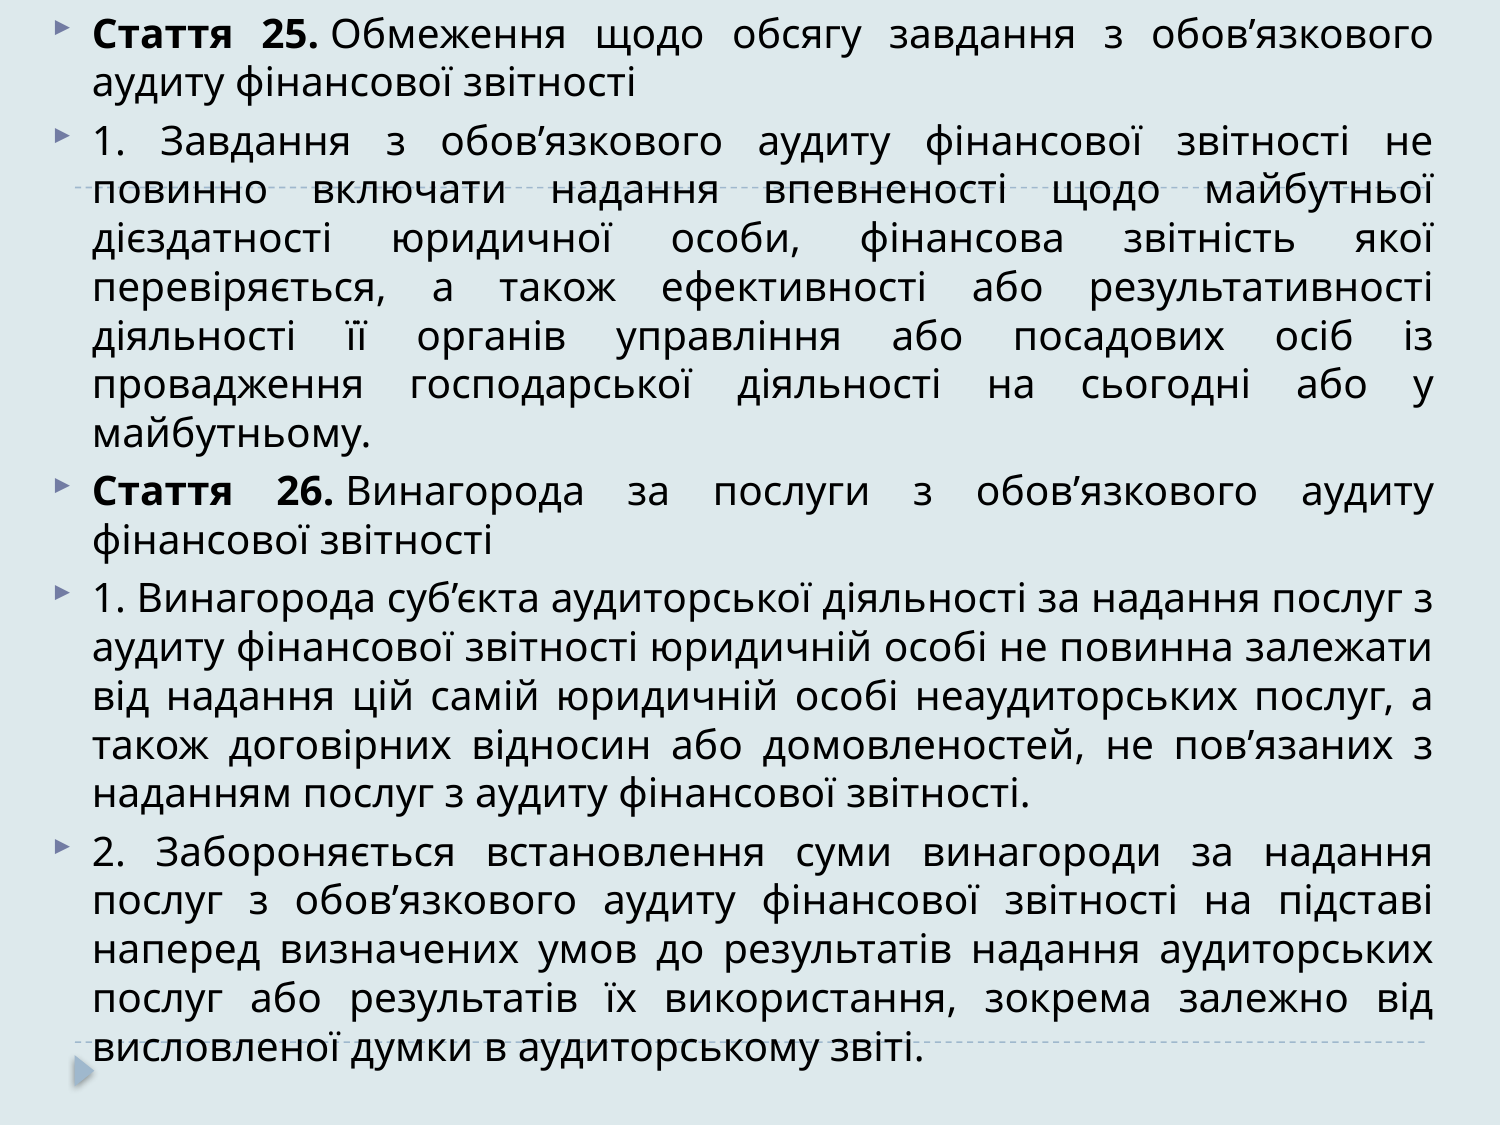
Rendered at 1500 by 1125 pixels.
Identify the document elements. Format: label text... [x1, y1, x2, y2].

list Стаття 25. Обмеження щодо обсягу завдання з обов’язкового аудиту фінансової звітності 1. Завдання з обов’язкового аудиту фінансової звітності не повинно включати надання впевненості щодо майбутньої дієздатності юридичної особи, фінансова звітність якої перевіряється, а також ефективності або результативності діяльності її органів управління або посадових осіб із провадження господарської діяльності на сьогодні або у майбутньому. Стаття 26. Винагорода за послуги з обов’язкового аудиту фінансової звітності 1. Винагорода суб’єкта аудиторської діяльності за надання послуг з аудиту фінансової звітності юридичній особі не повинна залежати від надання цій самій юридичній особі неаудиторських послуг, а також договірних відносин або домовленостей, не пов’язаних з наданням послуг з аудиту фінансової звітності. 2. Забороняється встановлення суми винагороди за надання послуг з обов’язкового аудиту фінансової звітності на підставі наперед визначених умов до результатів надання аудиторських послуг або результатів їх використання, зокрема залежно від висловленої думки в аудиторському звіті. [37, 0, 1450, 1088]
